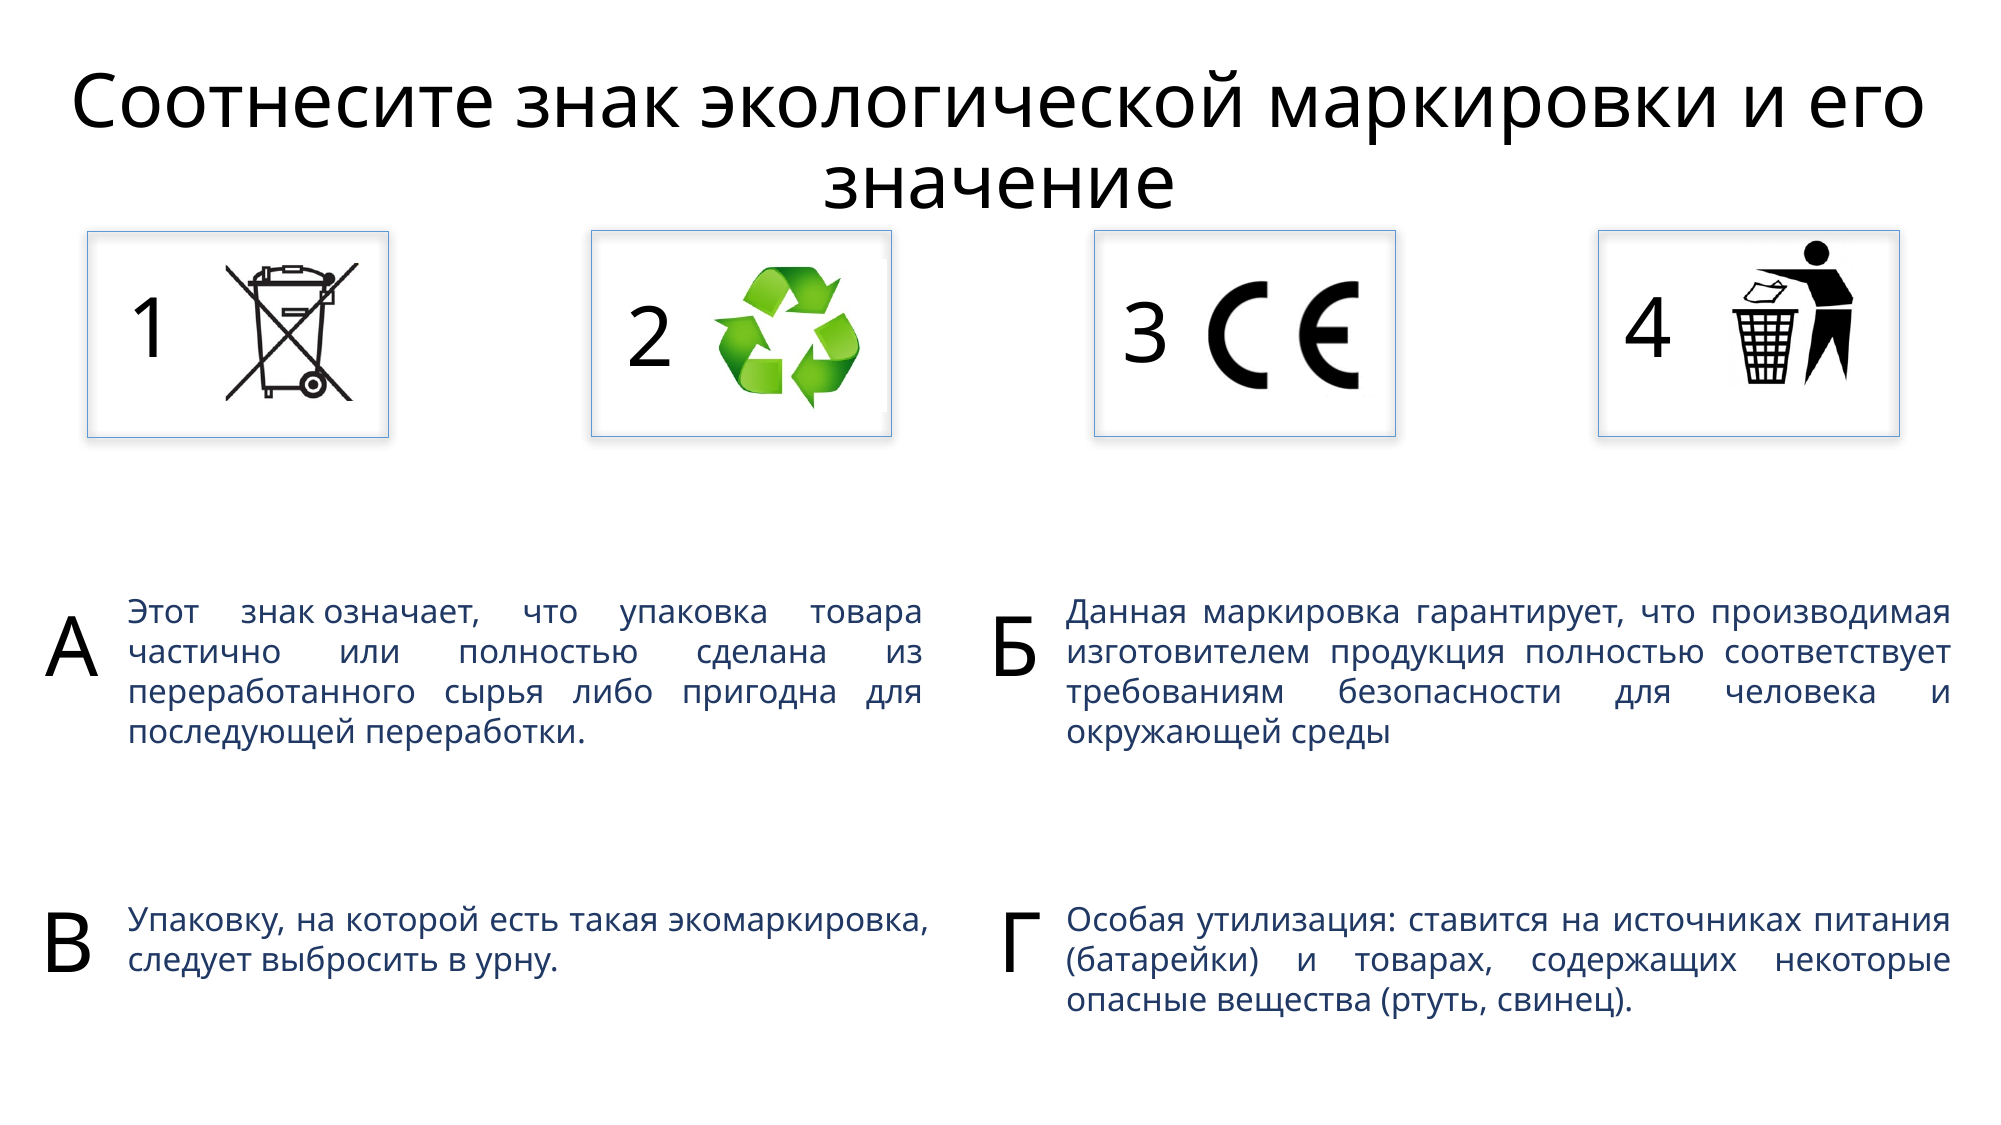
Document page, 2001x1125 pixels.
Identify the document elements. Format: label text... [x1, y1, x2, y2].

text_box Б [973, 585, 1046, 701]
text_box В [26, 881, 97, 997]
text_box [1094, 230, 1396, 437]
text_box Г [983, 881, 1056, 997]
text_box Данная маркировка гарантирует, что производимая изготовителем продукция полностью соответствует требованиям безопасности для человека и окружающей среды [1051, 583, 1968, 758]
title Соотнесите знак экологической маркировки и его значение [0, 53, 2000, 233]
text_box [1598, 230, 1900, 437]
text_box Особая утилизация: ставится на источниках питания (батарейки) и товарах, содержащих некоторые опасные вещества (ртуть, свинец). [1051, 891, 1968, 1026]
text_box А [30, 585, 101, 701]
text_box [591, 230, 892, 437]
text_box Этот знак означает, что упаковка товара частично или полностью сделана из переработанного сырья либо пригодна для последующей переработки. [112, 583, 939, 758]
text_box Упаковку, на которой есть такая экомаркировка, следует выбросить в урну. [112, 891, 946, 986]
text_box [87, 231, 389, 438]
